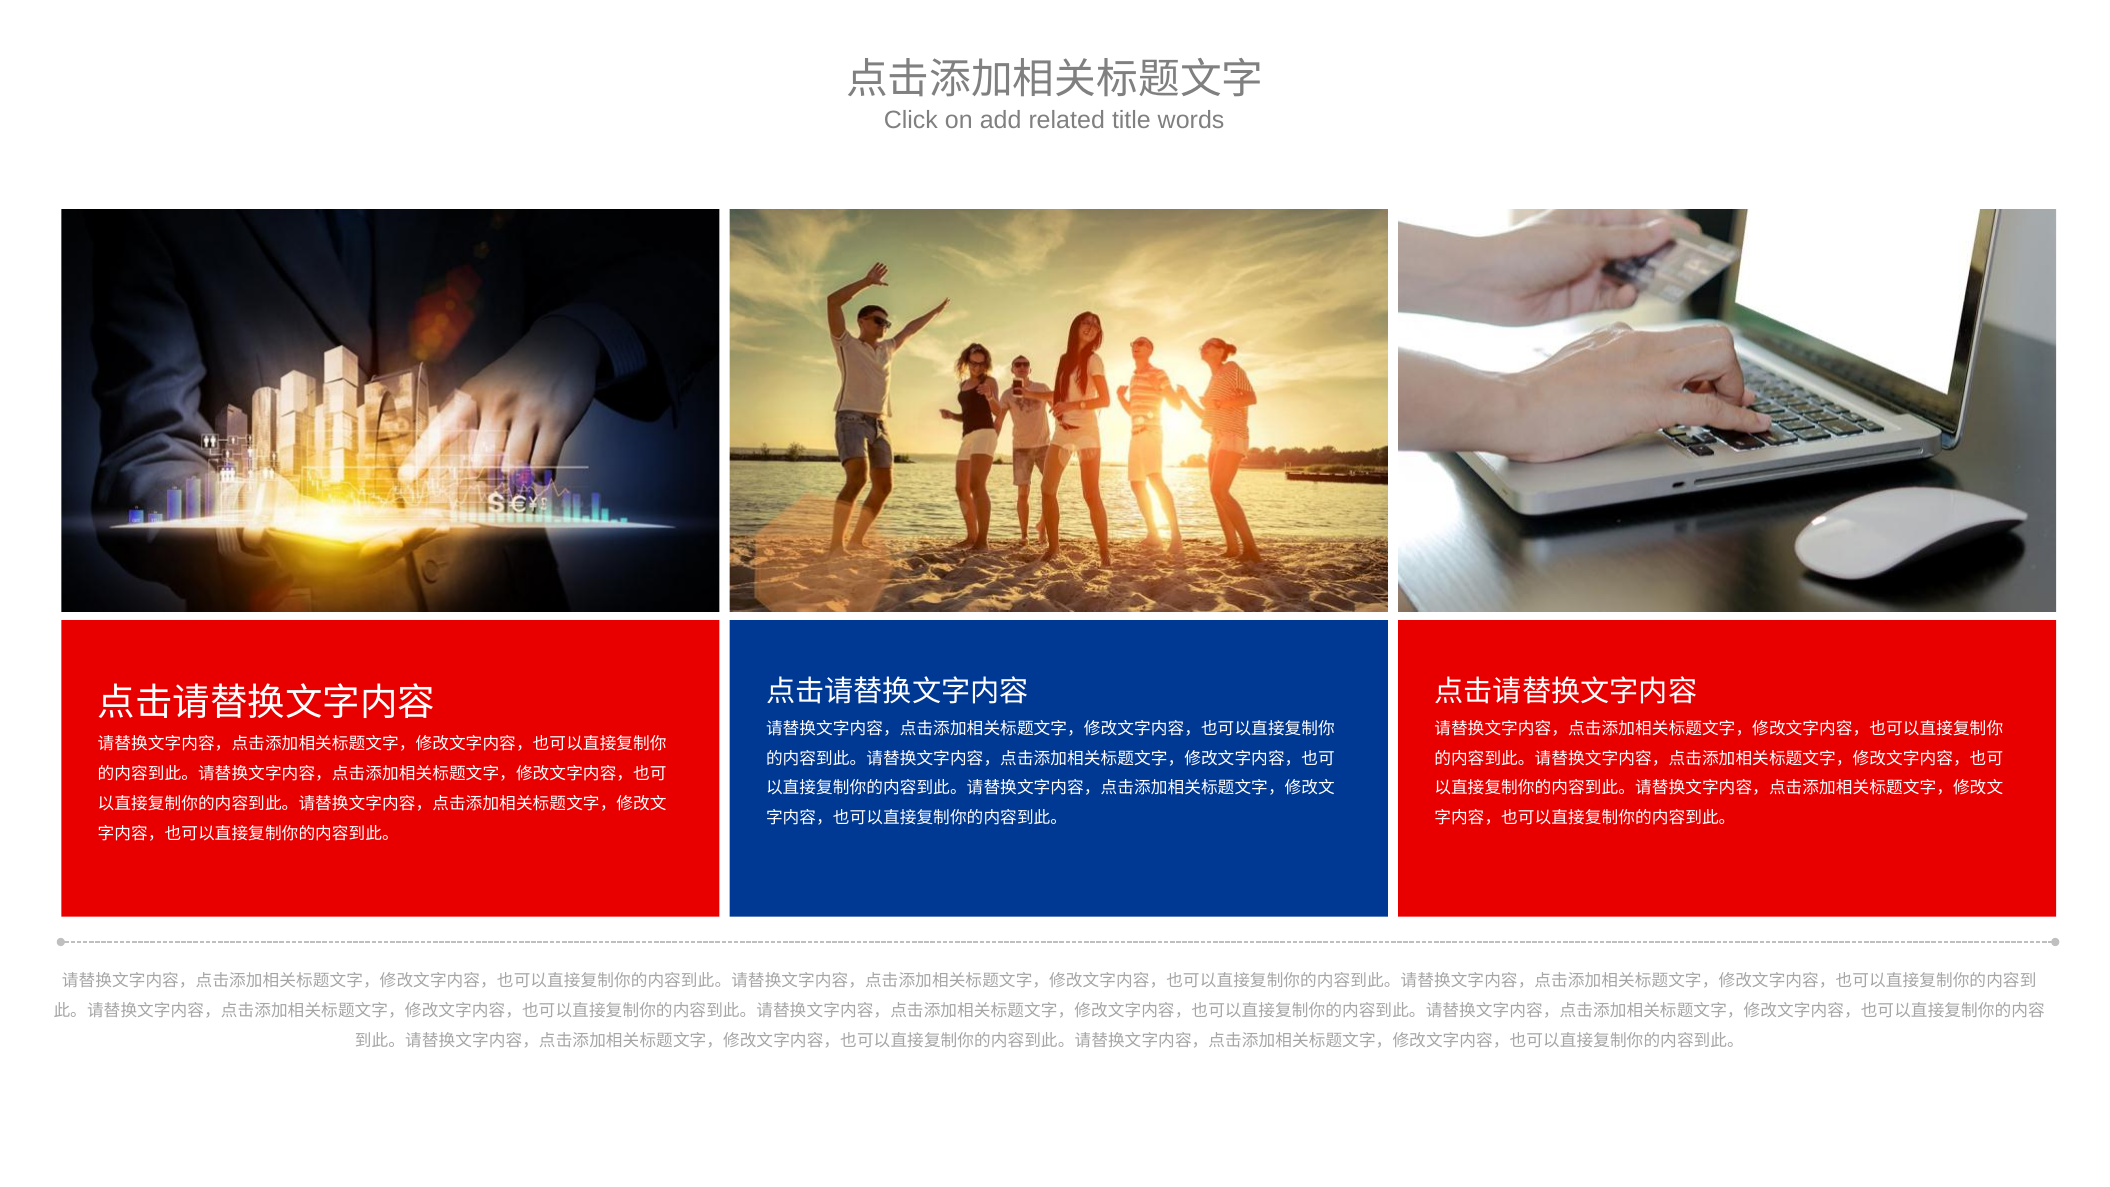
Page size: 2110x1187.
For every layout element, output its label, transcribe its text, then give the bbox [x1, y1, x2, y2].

text_box [60, 619, 721, 918]
text_box 点击请替换文字内容 请替换文字内容，点击添加相关标题文字，修改文字内容，也可以直接复制你的内容到此。请替换文字内容，点击添加相关标题文字，修改文字内容，也可以直接复制你的内容到此。请替换文字内容，点击添加相关标题文字，修改文字内容，也可以直接复制你的内容到此。 [82, 647, 698, 850]
text_box 点击请替换文字内容 请替换文字内容，点击添加相关标题文字，修改文字内容，也可以直接复制你的内容到此。请替换文字内容，点击添加相关标题文字，修改文字内容，也可以直接复制你的内容到此。请替换文字内容，点击添加相关标题文字，修改文字内容，也可以直接复制你的内容到此。 [1419, 647, 2034, 835]
text_box [729, 209, 1389, 613]
text_box 点击添加相关标题文字 [803, 44, 1307, 107]
text_box Click on add related title words [864, 95, 1246, 158]
text_box 请替换文字内容，点击添加相关标题文字，修改文字内容，也可以直接复制你的内容到此。请替换文字内容，点击添加相关标题文字，修改文字内容，也可以直接复制你的内容到此。请替换文字内容，点击添加相关标题文字，修改文字内容，也可以直接复制你的内容到此。请替换文字内容，点击添加相关标题文字，修改文字内容，也可以直接复制你的内容到此。请替换文字内容，点击添加相关标题文字，修改文字内容，也可以直接复制你的内容到此。请替换文字内容，点击添加相关标题文字，修改文字内容，也可以直接复制你的内容到此。请替换文字内容，点击添加相关标题文字，修改文字内容，也可以直接复制你的内容到此。请替换文字内容，点击添加相关标题文字，修改文字内容，也可以直接复制你的内容到此。 [36, 952, 2076, 1057]
text_box [1397, 619, 2057, 918]
text_box [60, 209, 721, 613]
text_box [1397, 209, 2057, 613]
text_box [729, 619, 1389, 918]
text_box 点击请替换文字内容 请替换文字内容，点击添加相关标题文字，修改文字内容，也可以直接复制你的内容到此。请替换文字内容，点击添加相关标题文字，修改文字内容，也可以直接复制你的内容到此。请替换文字内容，点击添加相关标题文字，修改文字内容，也可以直接复制你的内容到此。 [751, 647, 1366, 835]
